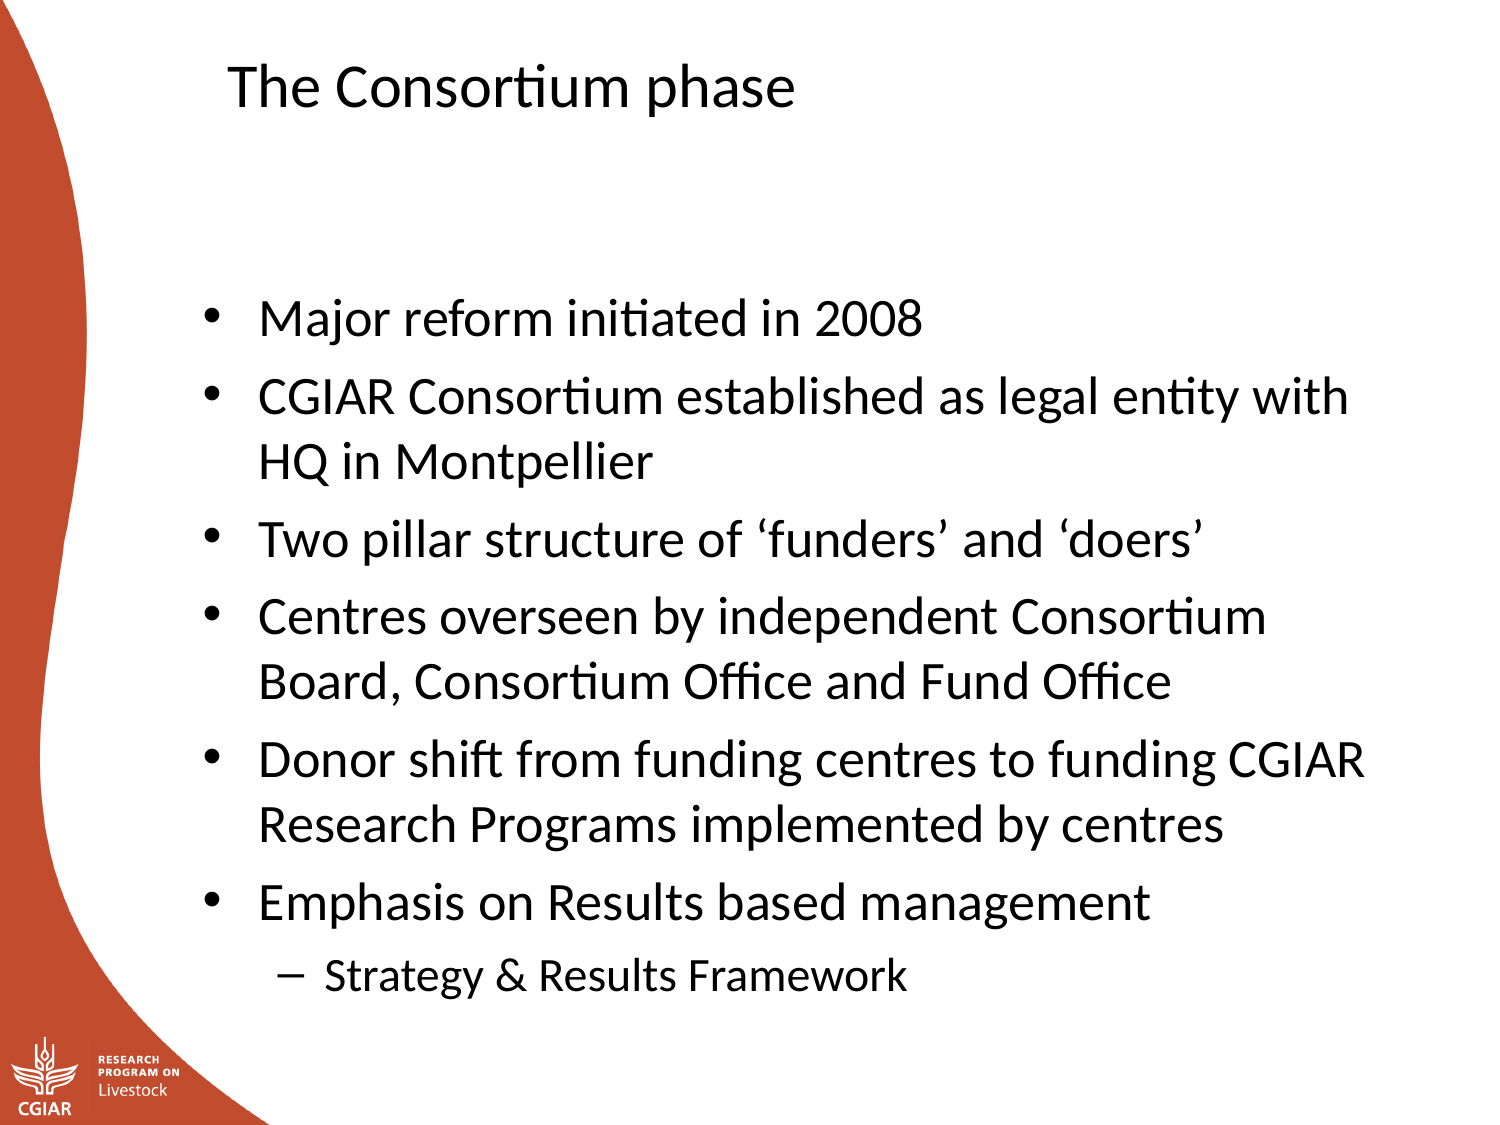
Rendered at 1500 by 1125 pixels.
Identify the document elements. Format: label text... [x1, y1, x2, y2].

list Major reform initiated in 2008 CGIAR Consortium established as legal entity with HQ in Montpellier Two pillar structure of ‘funders’ and ‘doers’ Centres overseen by independent Consortium Board, Consortium Office and Fund Office Donor shift from funding centres to funding CGIAR Research Programs implemented by centres Emphasis on Results based management Strategy & Results Framework [187, 275, 1413, 1088]
list The Consortium phase [212, 37, 1450, 225]
picture [0, 0, 270, 1125]
